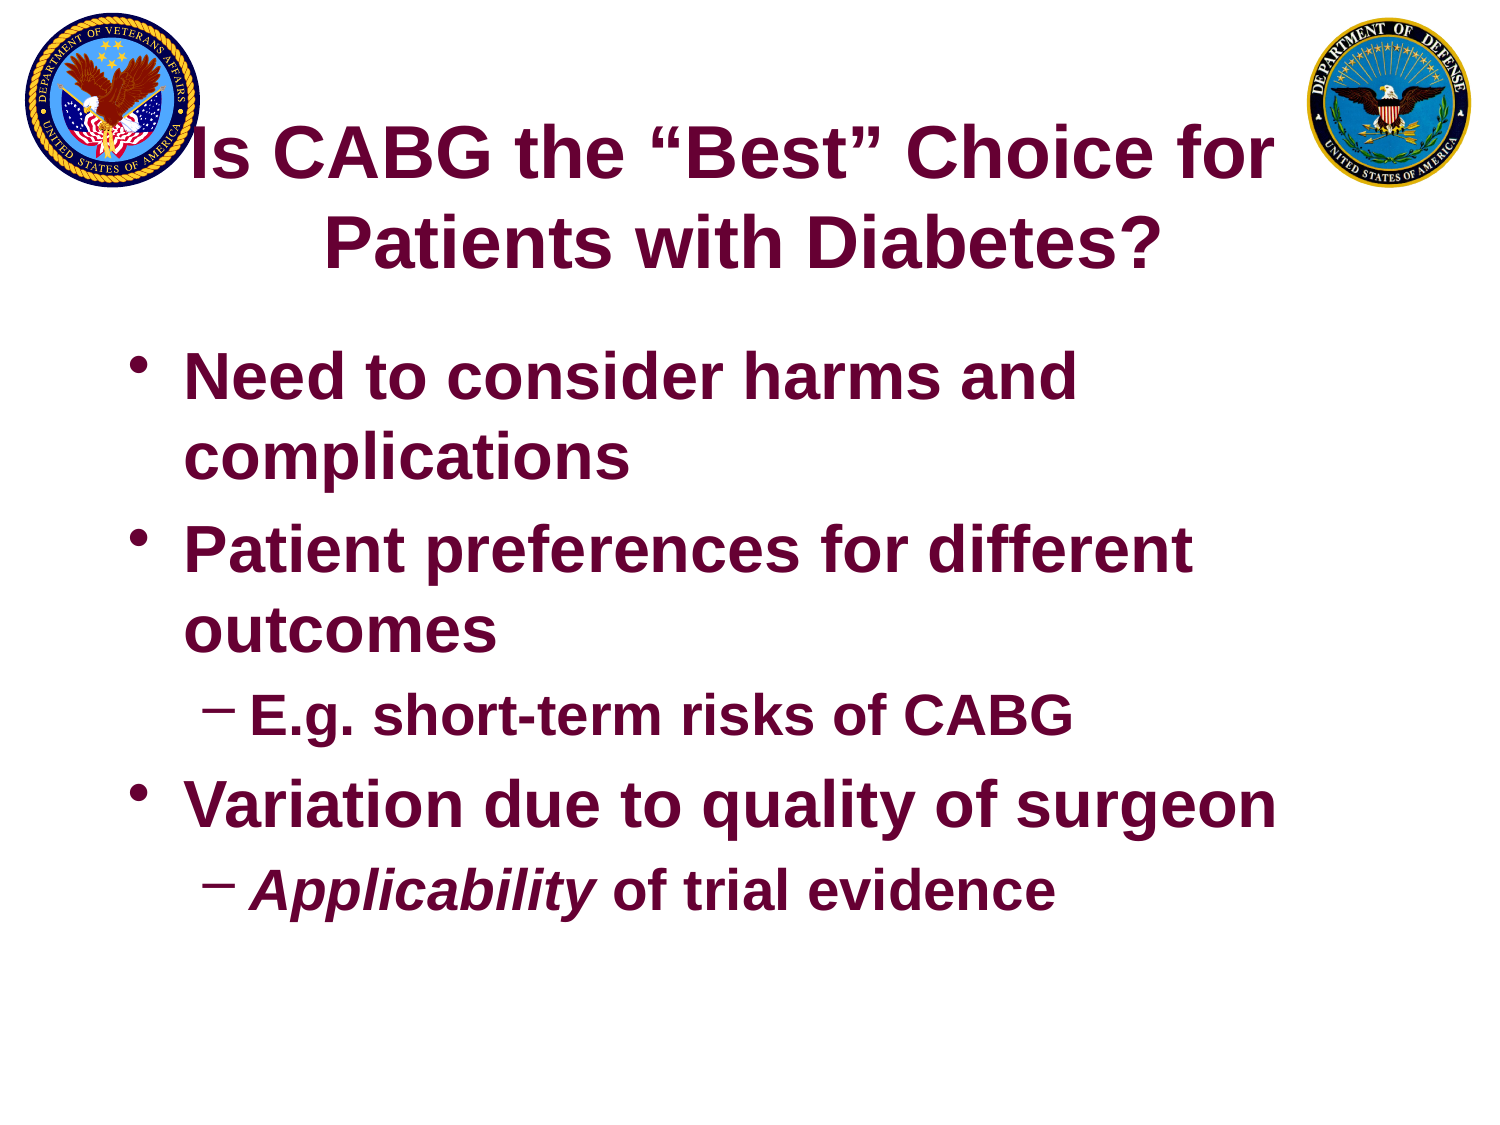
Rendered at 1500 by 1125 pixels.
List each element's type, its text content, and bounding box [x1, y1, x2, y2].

picture [1299, 17, 1475, 188]
list Need to consider harms and complications Patient preferences for different outcomes E.g. short-term risks of CABG Variation due to quality of surgeon Applicability of trial evidence [112, 324, 1388, 1001]
title Is CABG the “Best” Choice for Patients with Diabetes? [162, 99, 1326, 288]
